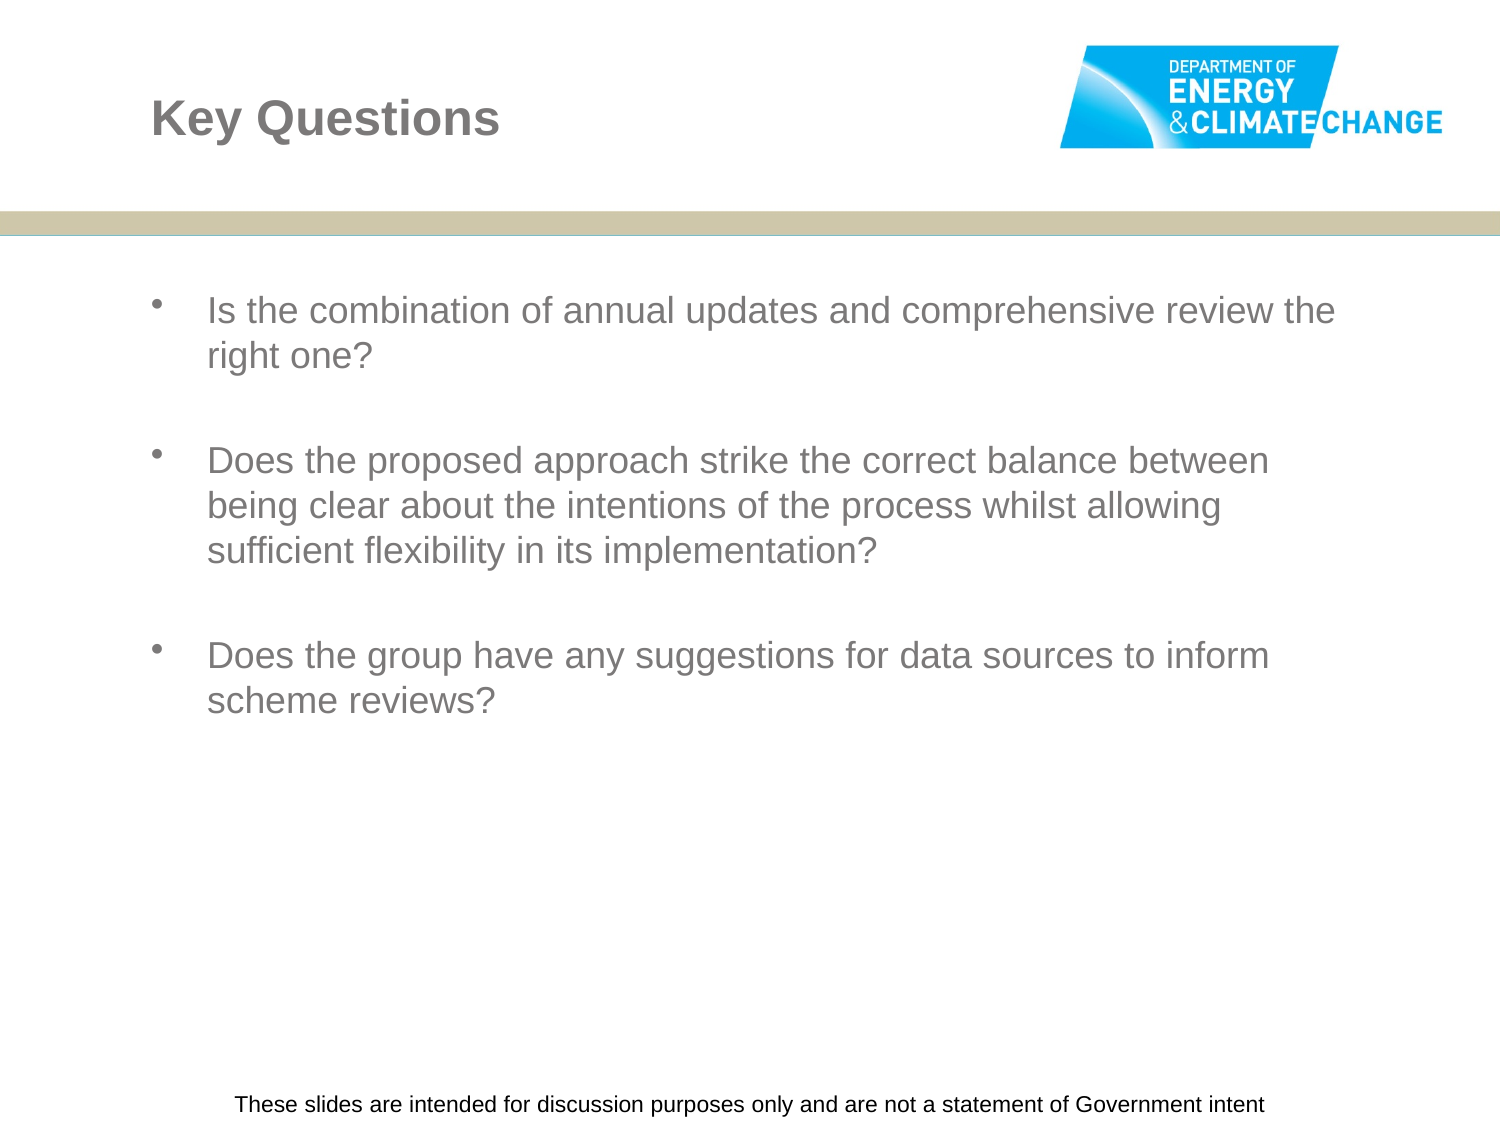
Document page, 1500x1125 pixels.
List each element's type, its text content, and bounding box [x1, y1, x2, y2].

picture [0, 0, 1500, 236]
list Is the combination of annual updates and comprehensive review the right one? Does the proposed approach strike the correct balance between being clear about the intentions of the process whilst allowing sufficient flexibility in its implementation? Does the group have any suggestions for data sources to inform scheme reviews? [135, 278, 1365, 1012]
text_box These slides are intended for discussion purposes only and are not a statement of Government intent [0, 1082, 1500, 1125]
title Key Questions [135, 77, 1022, 174]
